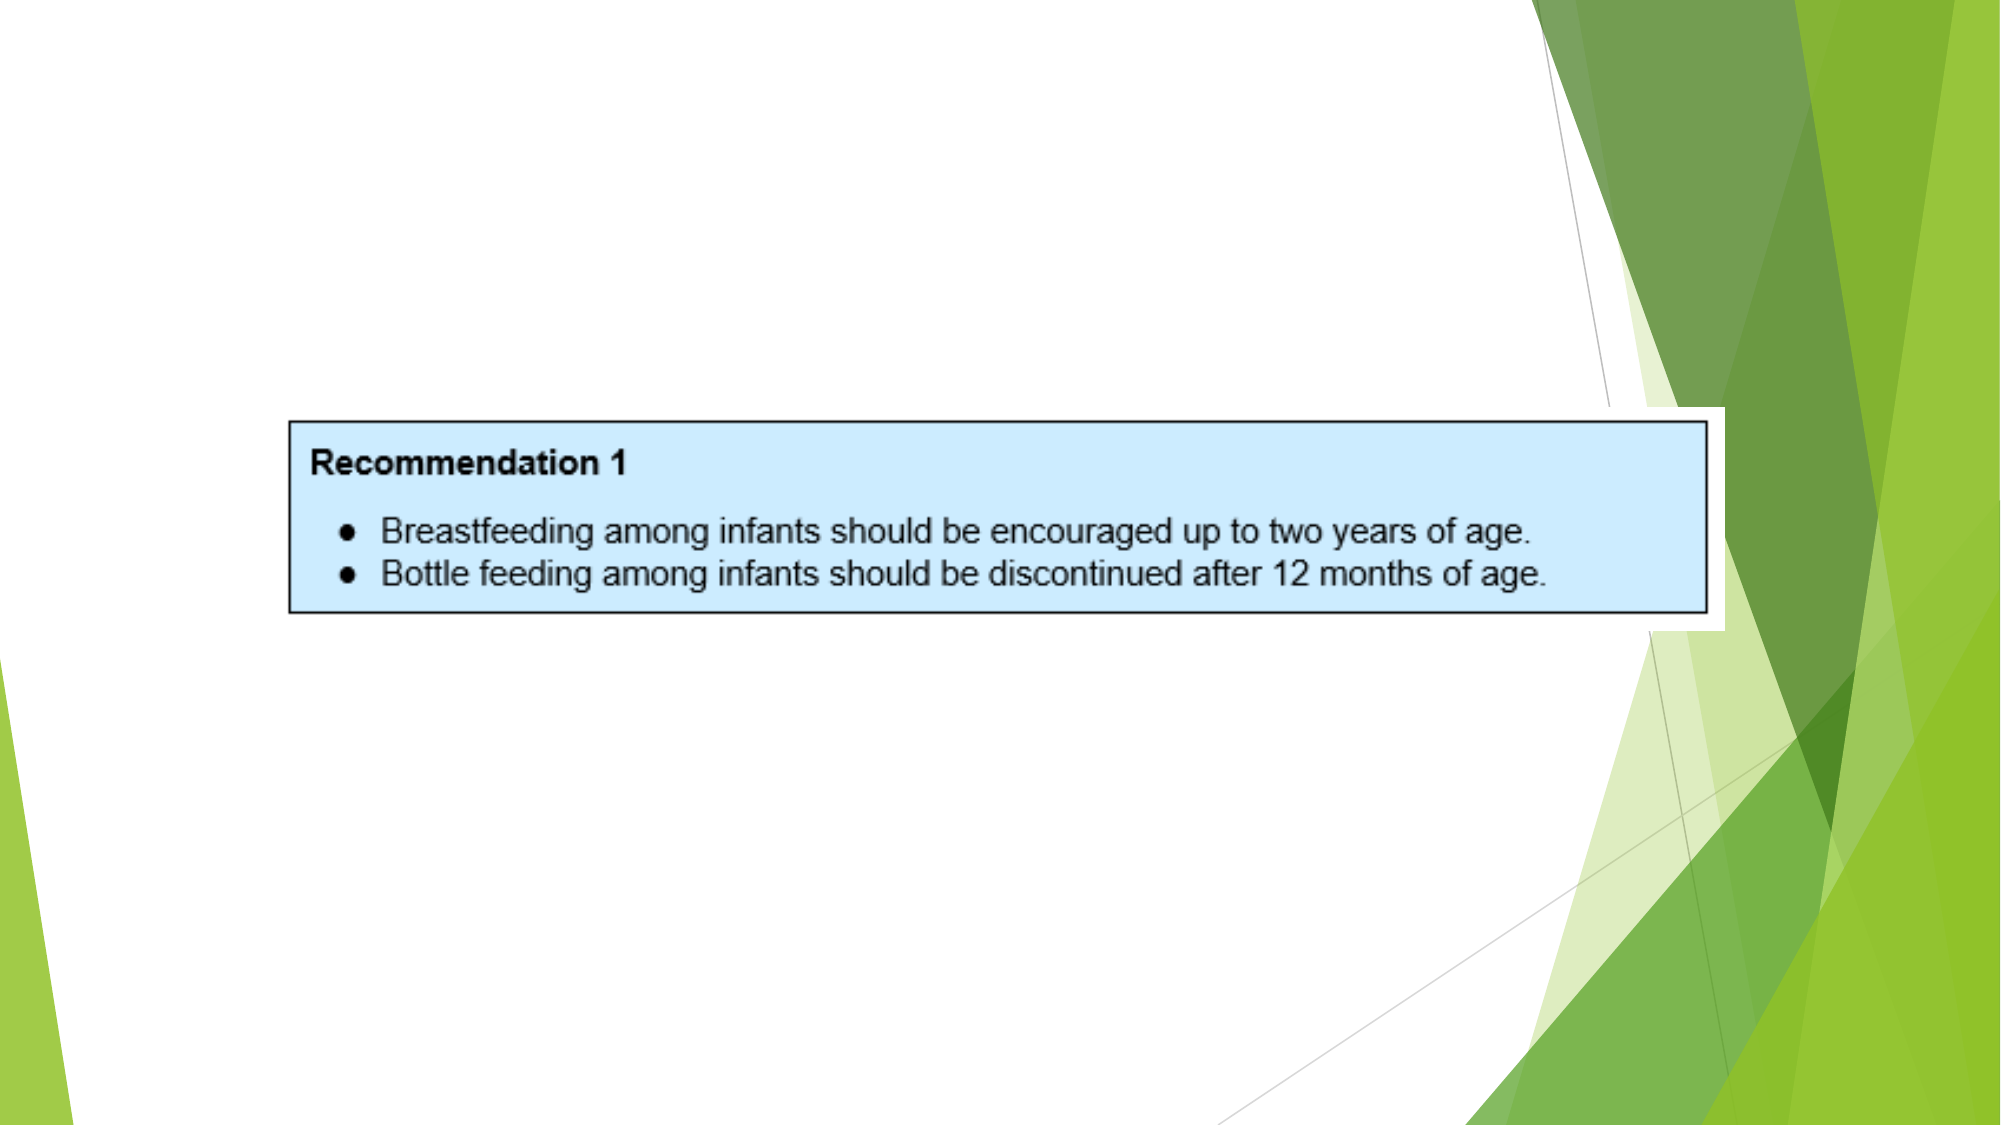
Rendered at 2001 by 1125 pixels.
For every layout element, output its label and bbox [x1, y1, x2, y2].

picture [275, 406, 1725, 632]
